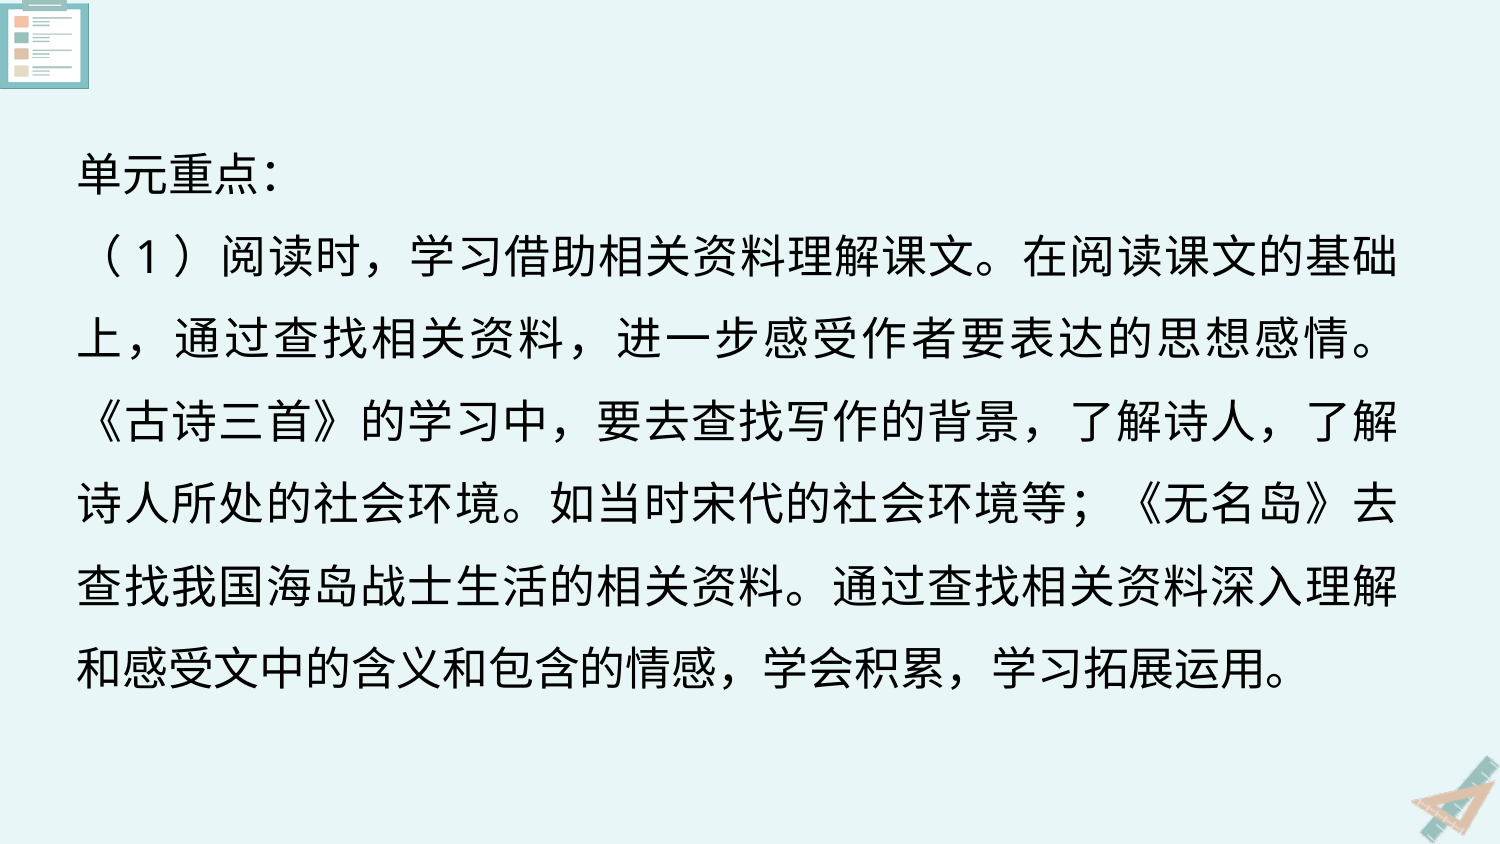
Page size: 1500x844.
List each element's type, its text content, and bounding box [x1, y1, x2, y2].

text_box 单元重点： （1）阅读时，学习借助相关资料理解课文。在阅读课文的基础上，通过查找相关资料，进一步感受作者要表达的思想感情。《古诗三首》的学习中，要去查找写作的背景，了解诗人，了解诗人所处的社会环境。如当时宋代的社会环境等；《无名岛》去查找我国海岛战士生活的相关资料。通过查找相关资料深入理解和感受文中的含义和包含的情感，学会积累，学习拓展运用。 [16, 110, 1415, 703]
picture [0, 0, 89, 89]
picture [1411, 755, 1500, 844]
